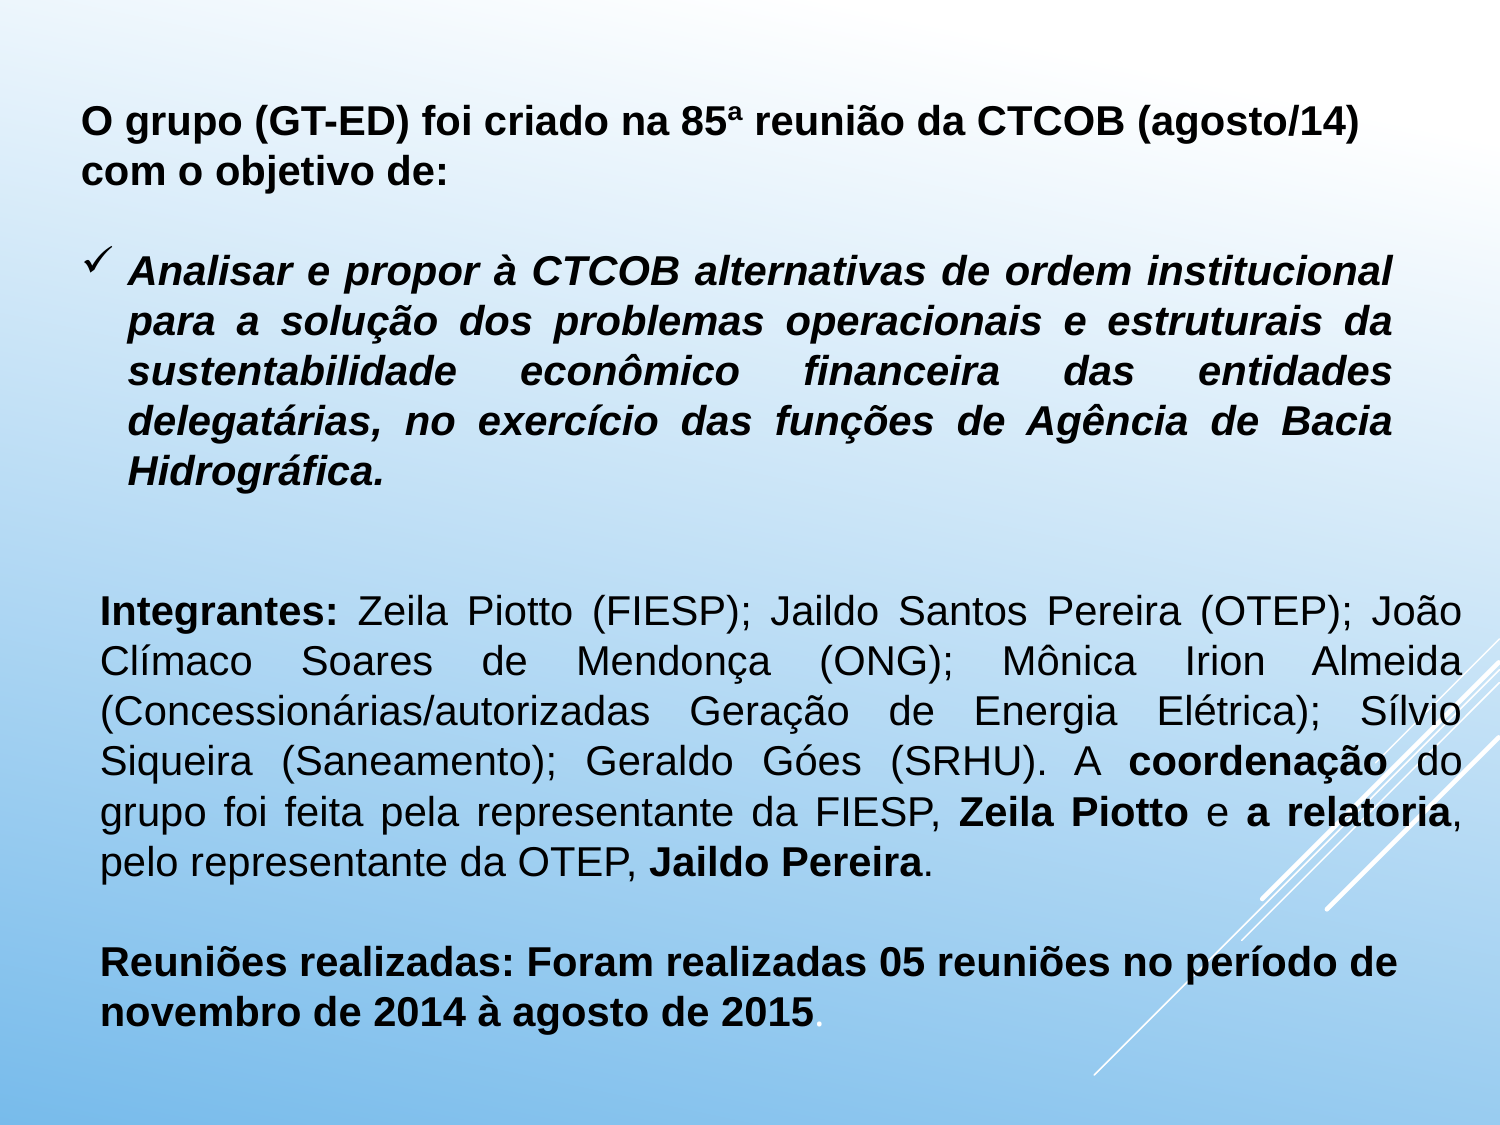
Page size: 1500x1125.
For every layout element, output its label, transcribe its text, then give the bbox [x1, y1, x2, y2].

text_box Integrantes: Zeila Piotto (FIESP); Jaildo Santos Pereira (OTEP); João Clímaco Soares de Mendonça (ONG); Mônica Irion Almeida (Concessionárias/autorizadas Geração de Energia Elétrica); Sílvio Siqueira (Saneamento); Geraldo Góes (SRHU). A coordenação do grupo foi feita pela representante da FIESP, Zeila Piotto e a relatoria, pelo representante da OTEP, Jaildo Pereira. Reuniões realizadas: Foram realizadas 05 reuniões no período de novembro de 2014 à agosto de 2015. [85, 576, 1478, 1042]
text_box O grupo (GT-ED) foi criado na 85ª reunião da CTCOB (agosto/14) com o objetivo de: Analisar e propor à CTCOB alternativas de ordem institucional para a solução dos problemas operacionais e estruturais da sustentabilidade econômico financeira das entidades delegatárias, no exercício das funções de Agência de Bacia Hidrográfica. [66, 86, 1409, 502]
